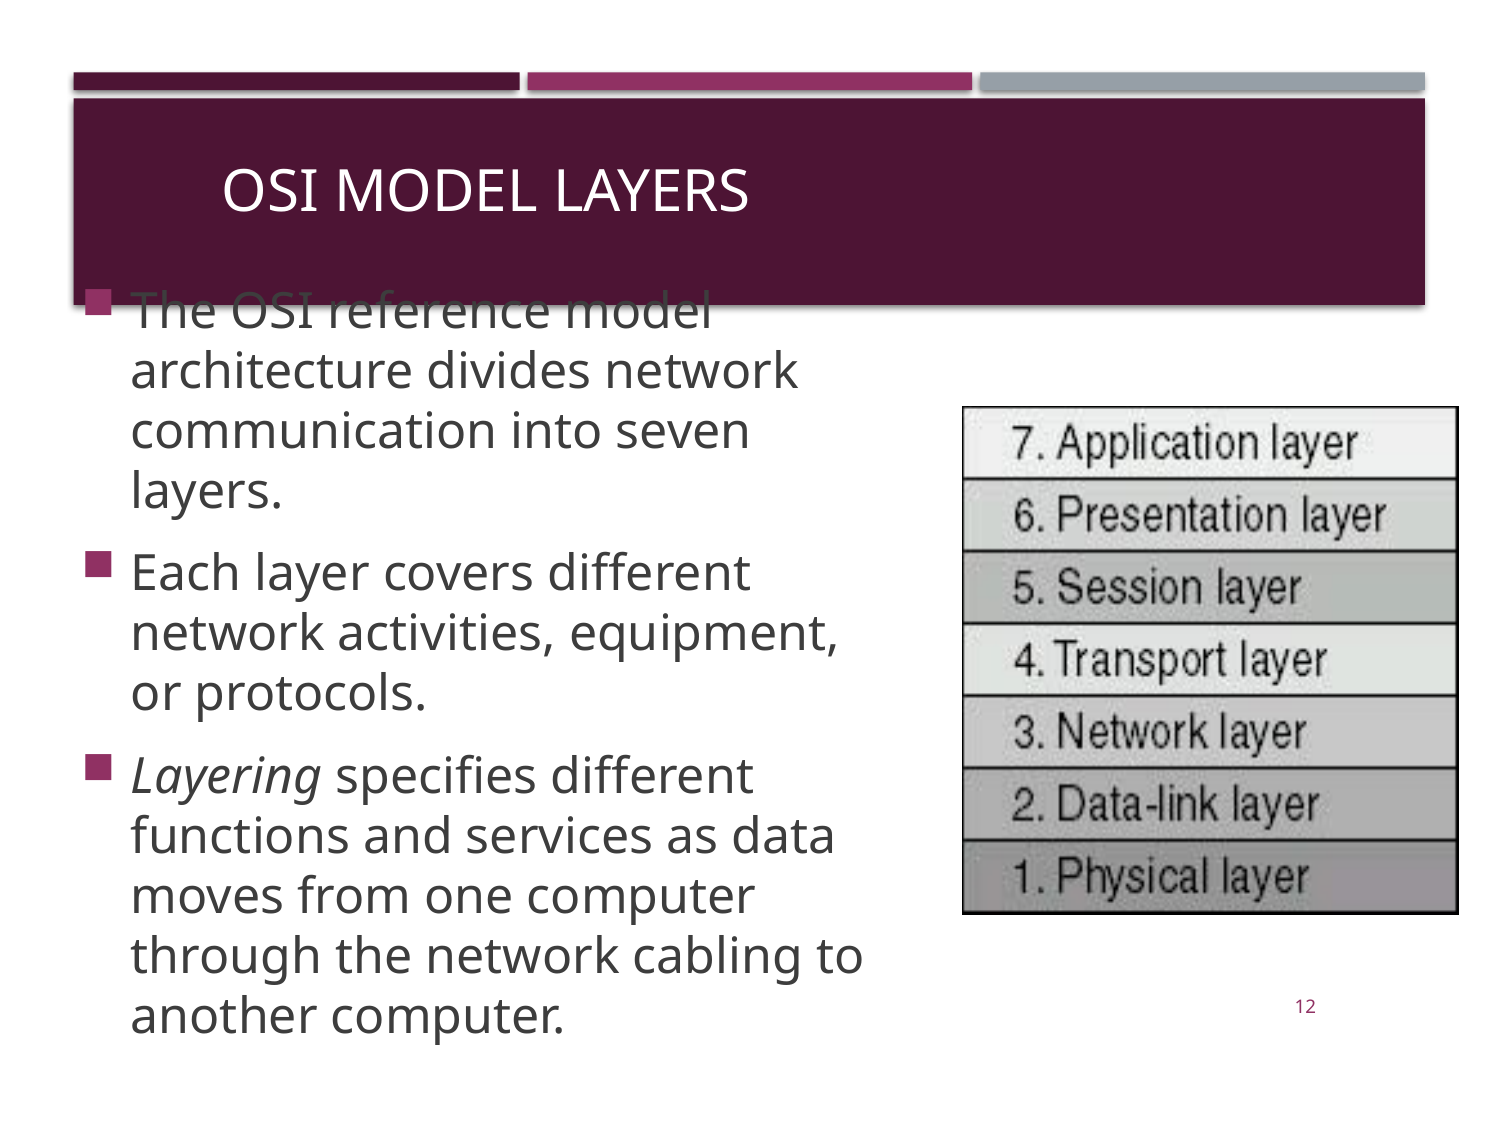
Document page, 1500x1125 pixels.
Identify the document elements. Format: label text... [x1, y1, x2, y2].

list The OSI reference model architecture divides network communication into seven layers. Each layer covers different network activities, equipment, or protocols. Layering specifies different functions and services as data moves from one computer through the network cabling to another computer. [65, 267, 892, 1055]
title OSI Model Layers [206, 42, 1437, 231]
slide_number 12 [1279, 977, 1406, 1037]
picture [962, 406, 1460, 916]
